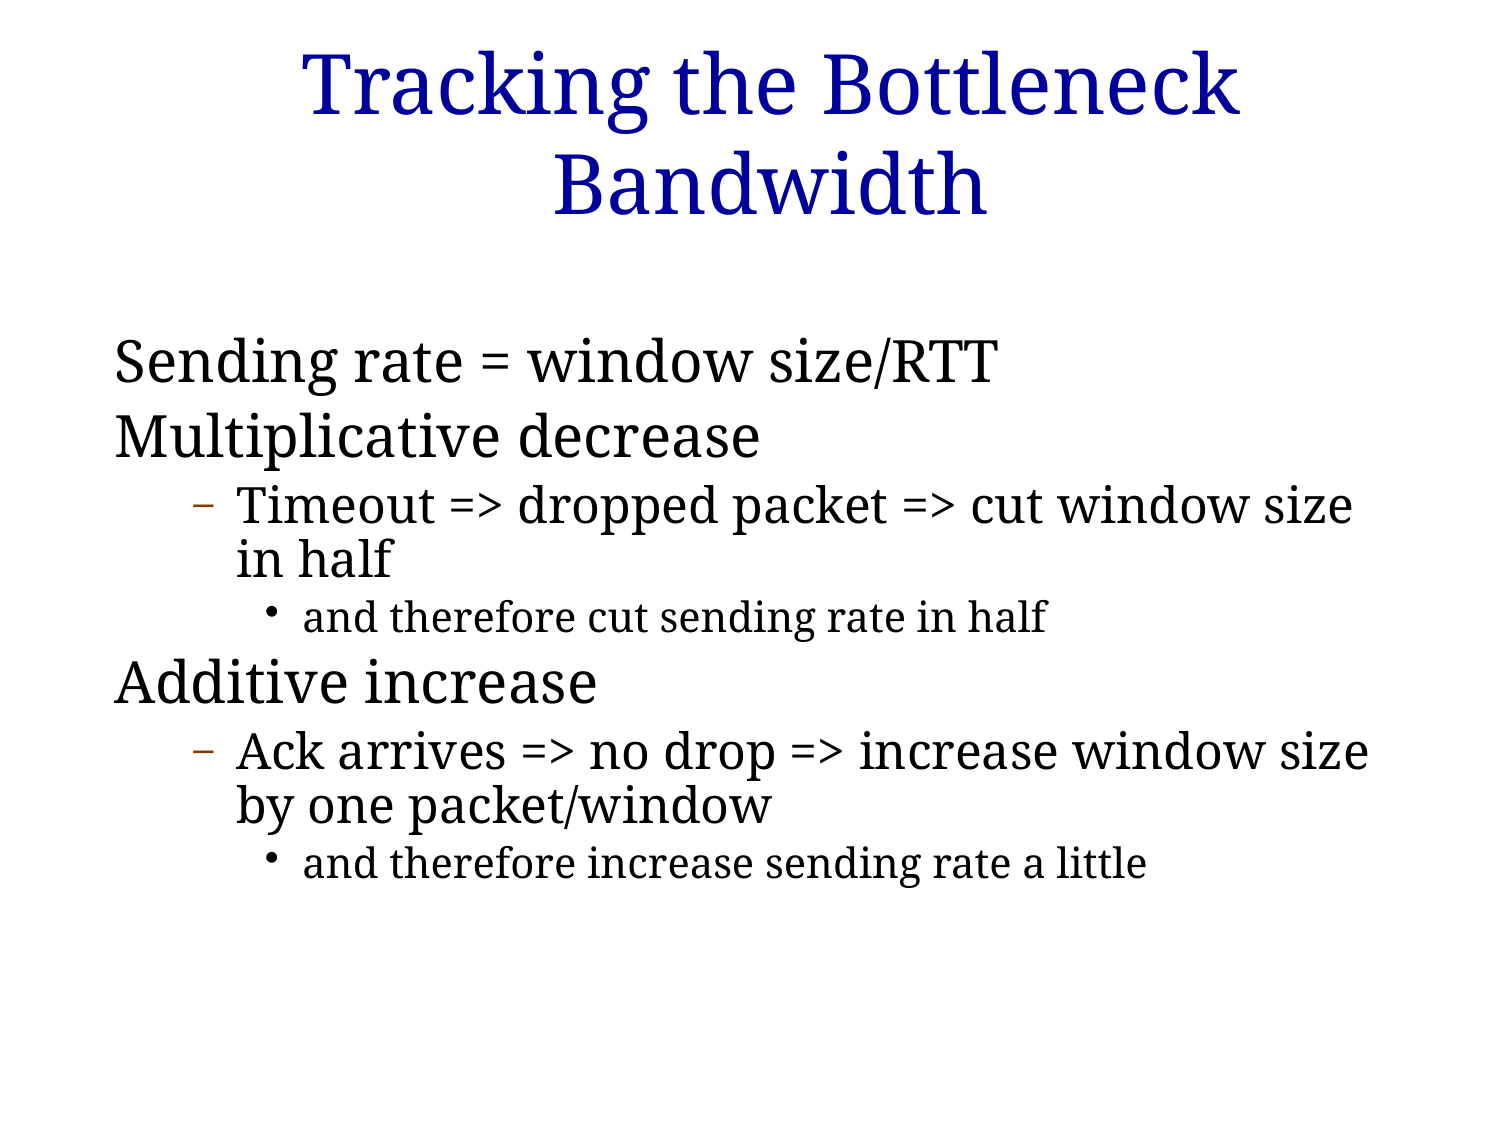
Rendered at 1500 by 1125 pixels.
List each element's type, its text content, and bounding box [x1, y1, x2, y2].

title Tracking the Bottleneck Bandwidth [99, 37, 1442, 226]
list Sending rate = window size/RTT Multiplicative decrease Timeout => dropped packet => cut window size in half and therefore cut sending rate in half Additive increase Ack arrives => no drop => increase window size by one packet/window and therefore increase sending rate a little [99, 324, 1413, 1001]
